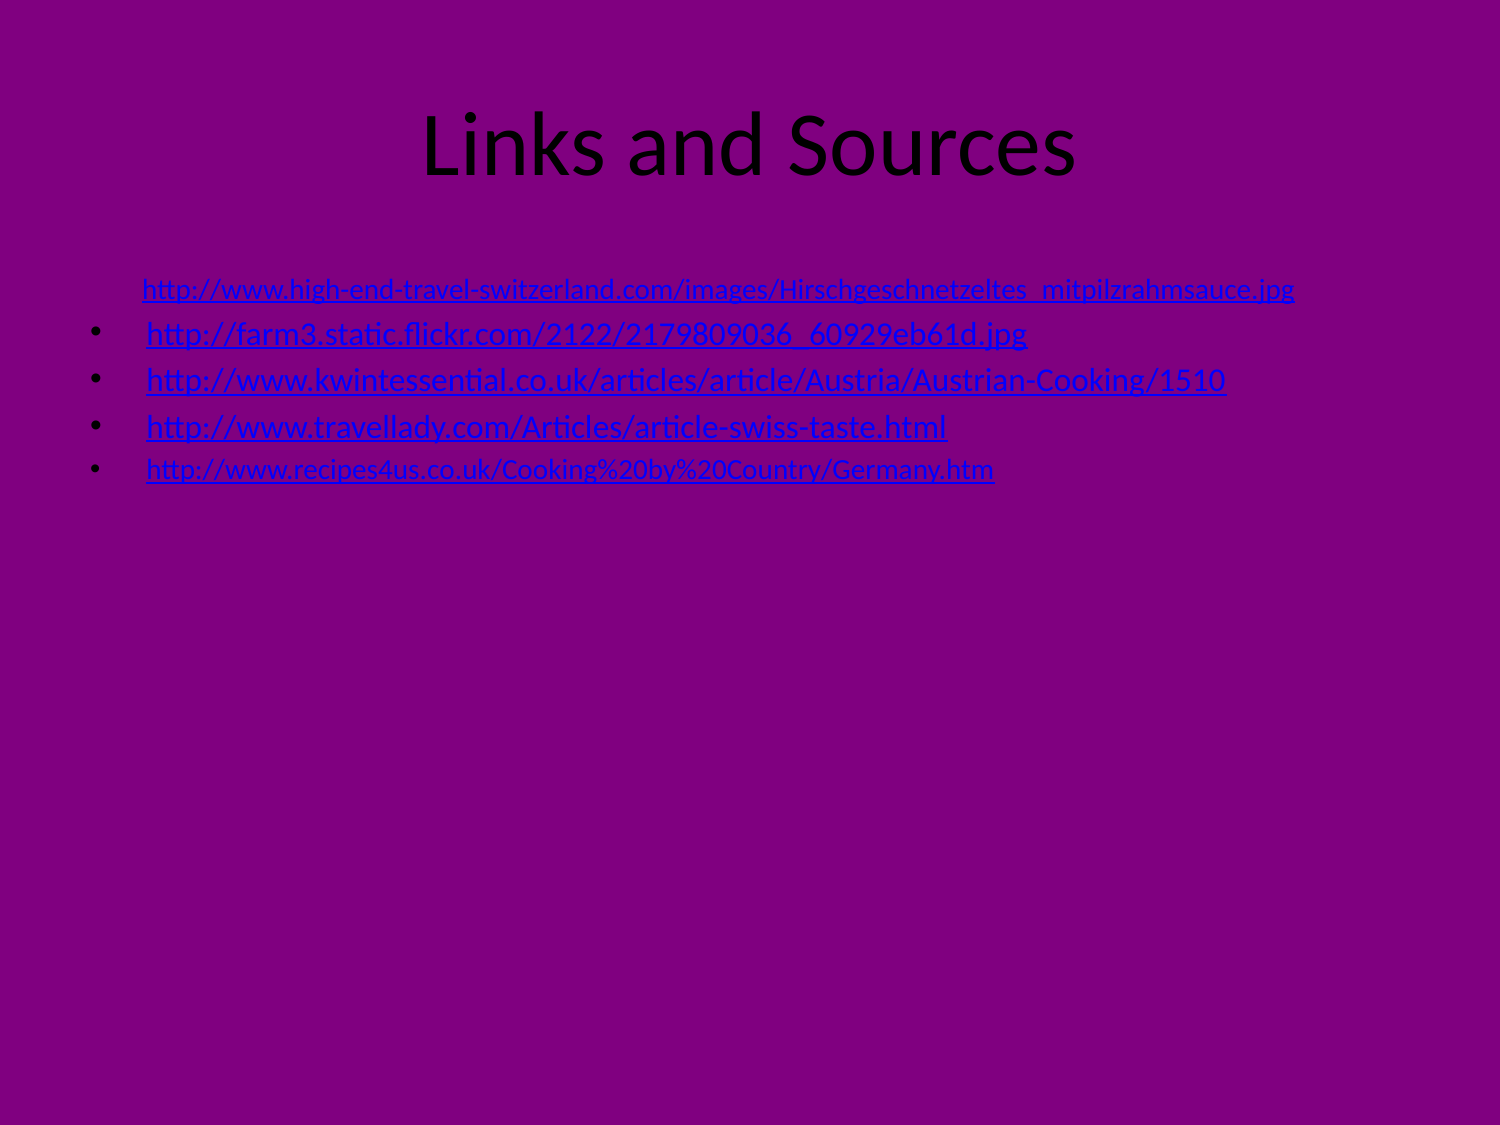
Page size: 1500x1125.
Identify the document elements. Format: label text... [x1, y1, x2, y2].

list http://www.high-end-travel-switzerland.com/images/Hirschgeschnetzeltes_mitpilzrahmsauce.jpg http://farm3.static.flickr.com/2122/2179809036_60929eb61d.jpg http://www.kwintessential.co.uk/articles/article/Austria/Austrian-Cooking/1510 http://www.travellady.com/Articles/article-swiss-taste.html http://www.recipes4us.co.uk/Cooking%20by%20Country/Germany.htm [74, 262, 1426, 1006]
title Links and Sources [74, 44, 1426, 233]
